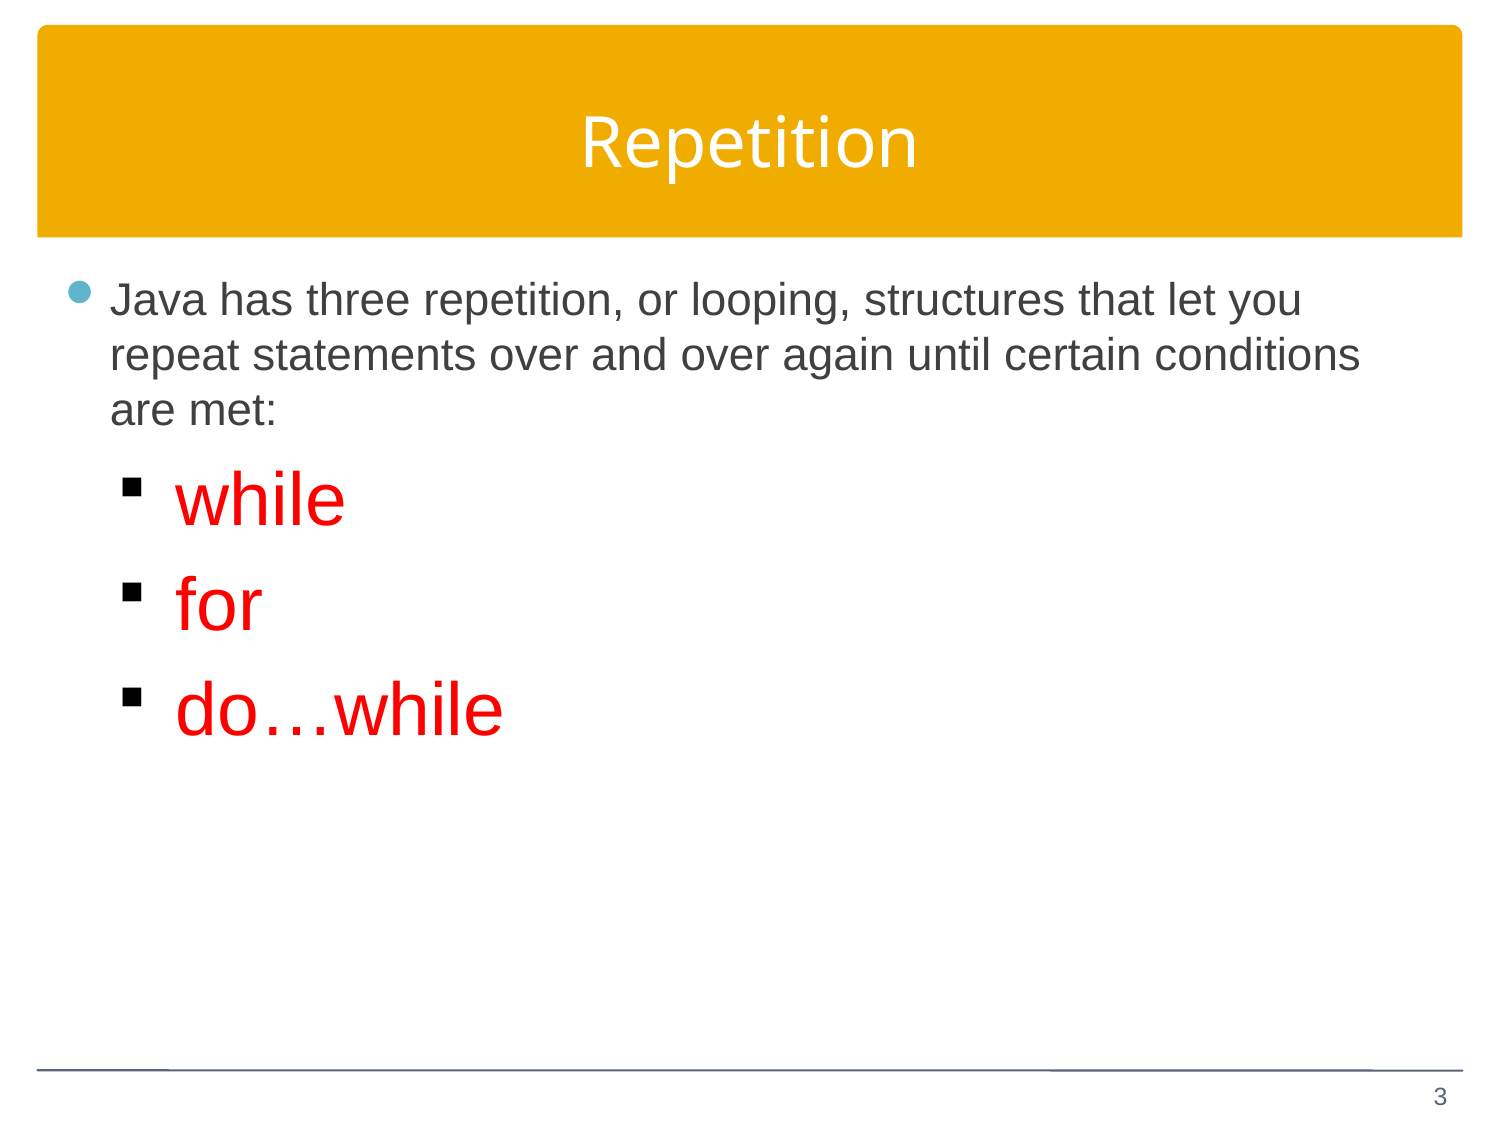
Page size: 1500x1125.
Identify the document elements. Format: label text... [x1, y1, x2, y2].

slide_number 3 [1112, 1069, 1463, 1123]
list Java has three repetition, or looping, structures that let you repeat statements over and over again until certain conditions are met: while for do…while [49, 262, 1451, 1051]
title Repetition [49, 44, 1451, 233]
